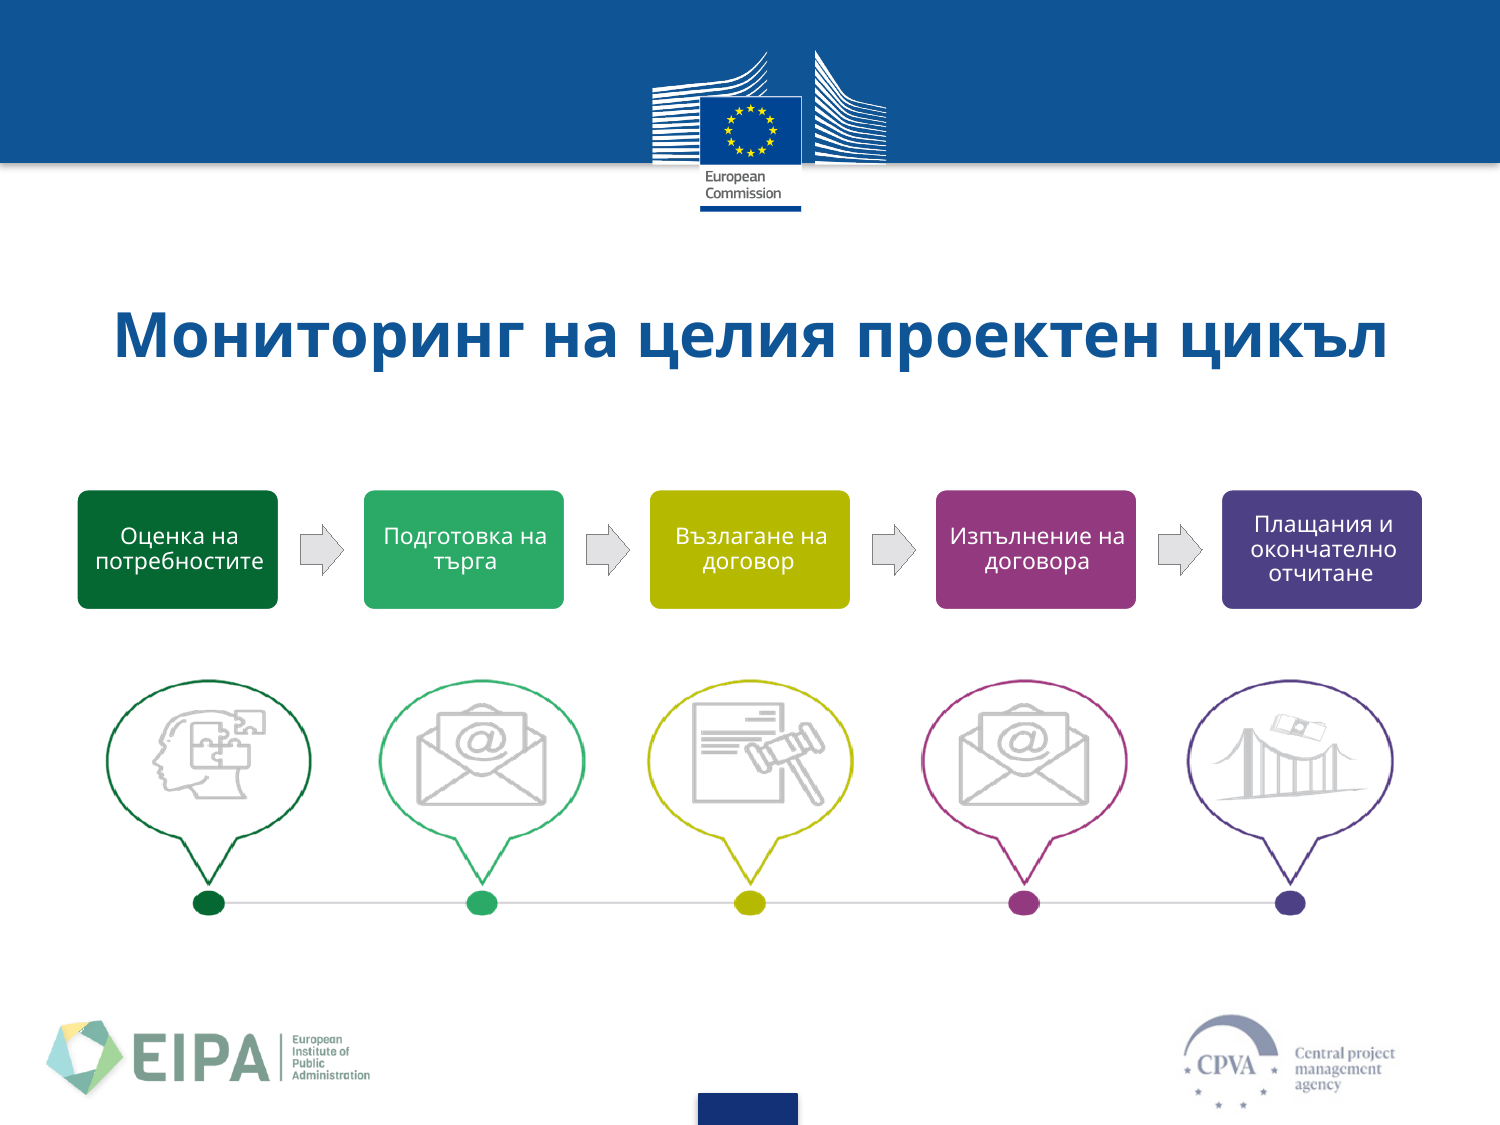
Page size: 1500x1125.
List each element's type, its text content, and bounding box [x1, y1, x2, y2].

picture [56, 679, 1426, 947]
title Мониторинг на целия проектен цикъл [76, 255, 1428, 381]
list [74, 378, 1426, 679]
